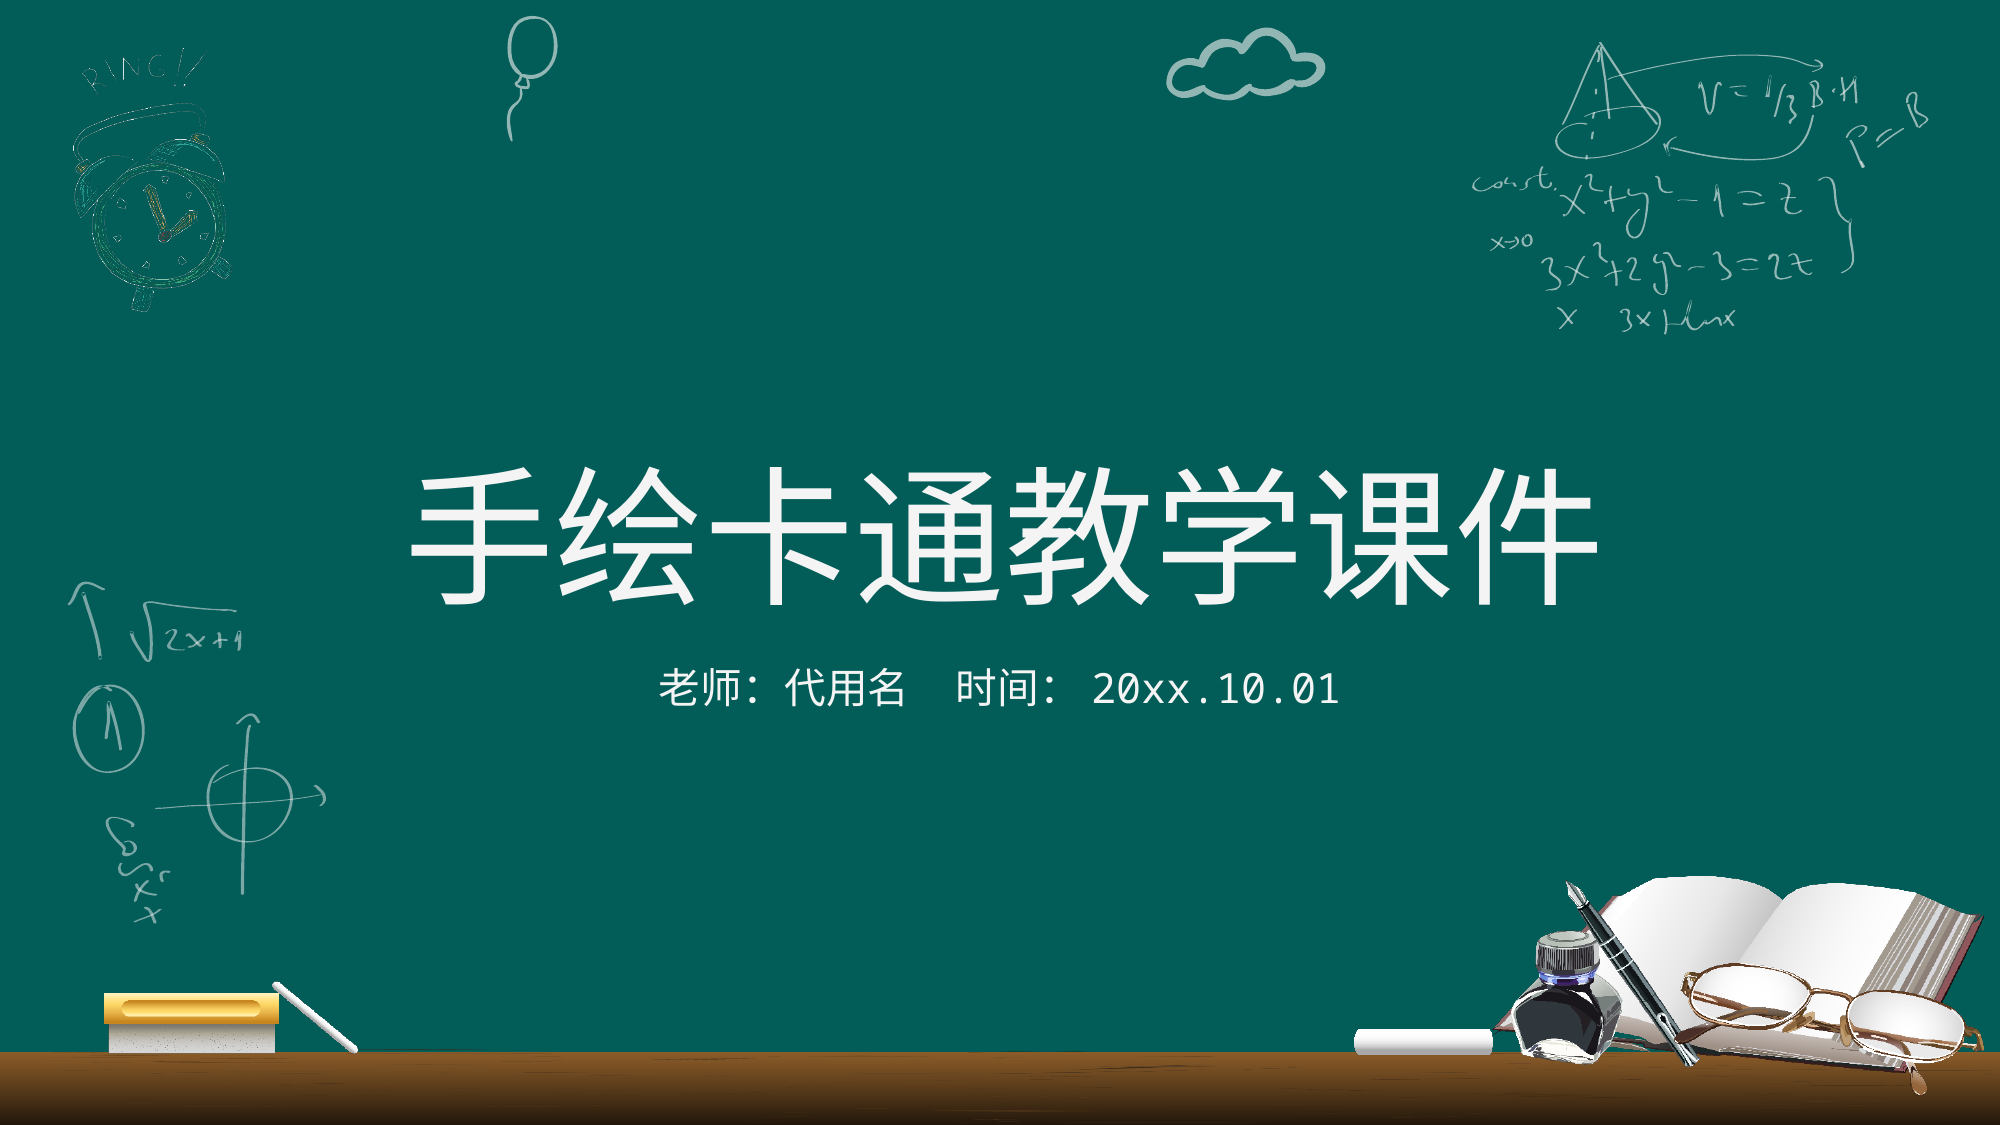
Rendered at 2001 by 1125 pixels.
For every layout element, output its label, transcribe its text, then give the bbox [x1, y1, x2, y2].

picture [73, 48, 234, 312]
text_box [506, 15, 558, 142]
text_box 老师：代用名 时间：20xx.10.01 [638, 654, 1361, 720]
text_box [1166, 27, 1326, 101]
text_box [1467, 41, 1934, 335]
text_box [1354, 876, 1984, 1096]
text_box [66, 578, 327, 925]
text_box 手绘卡通教学课件 [385, 436, 1624, 632]
picture [0, 938, 2000, 1125]
